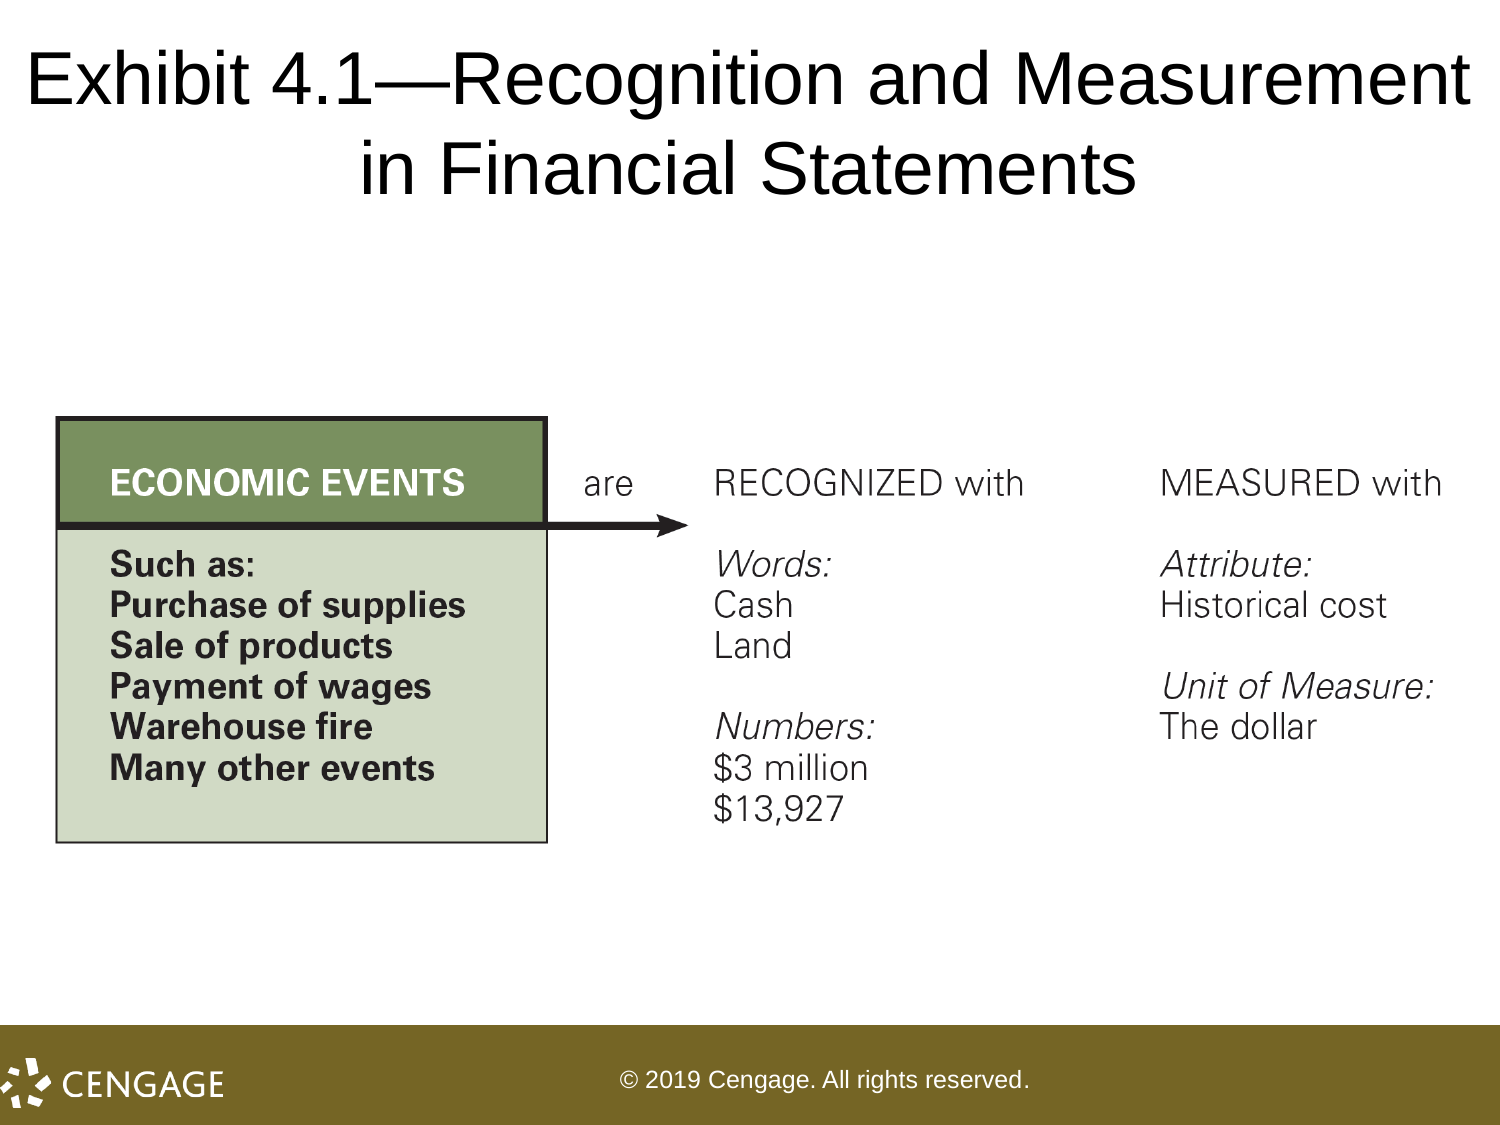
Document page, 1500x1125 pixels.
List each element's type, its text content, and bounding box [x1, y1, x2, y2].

picture [50, 412, 1450, 851]
picture [0, 1058, 223, 1108]
title Exhibit 4.1—Recognition and Measurement in Financial Statements [6, 32, 1492, 206]
